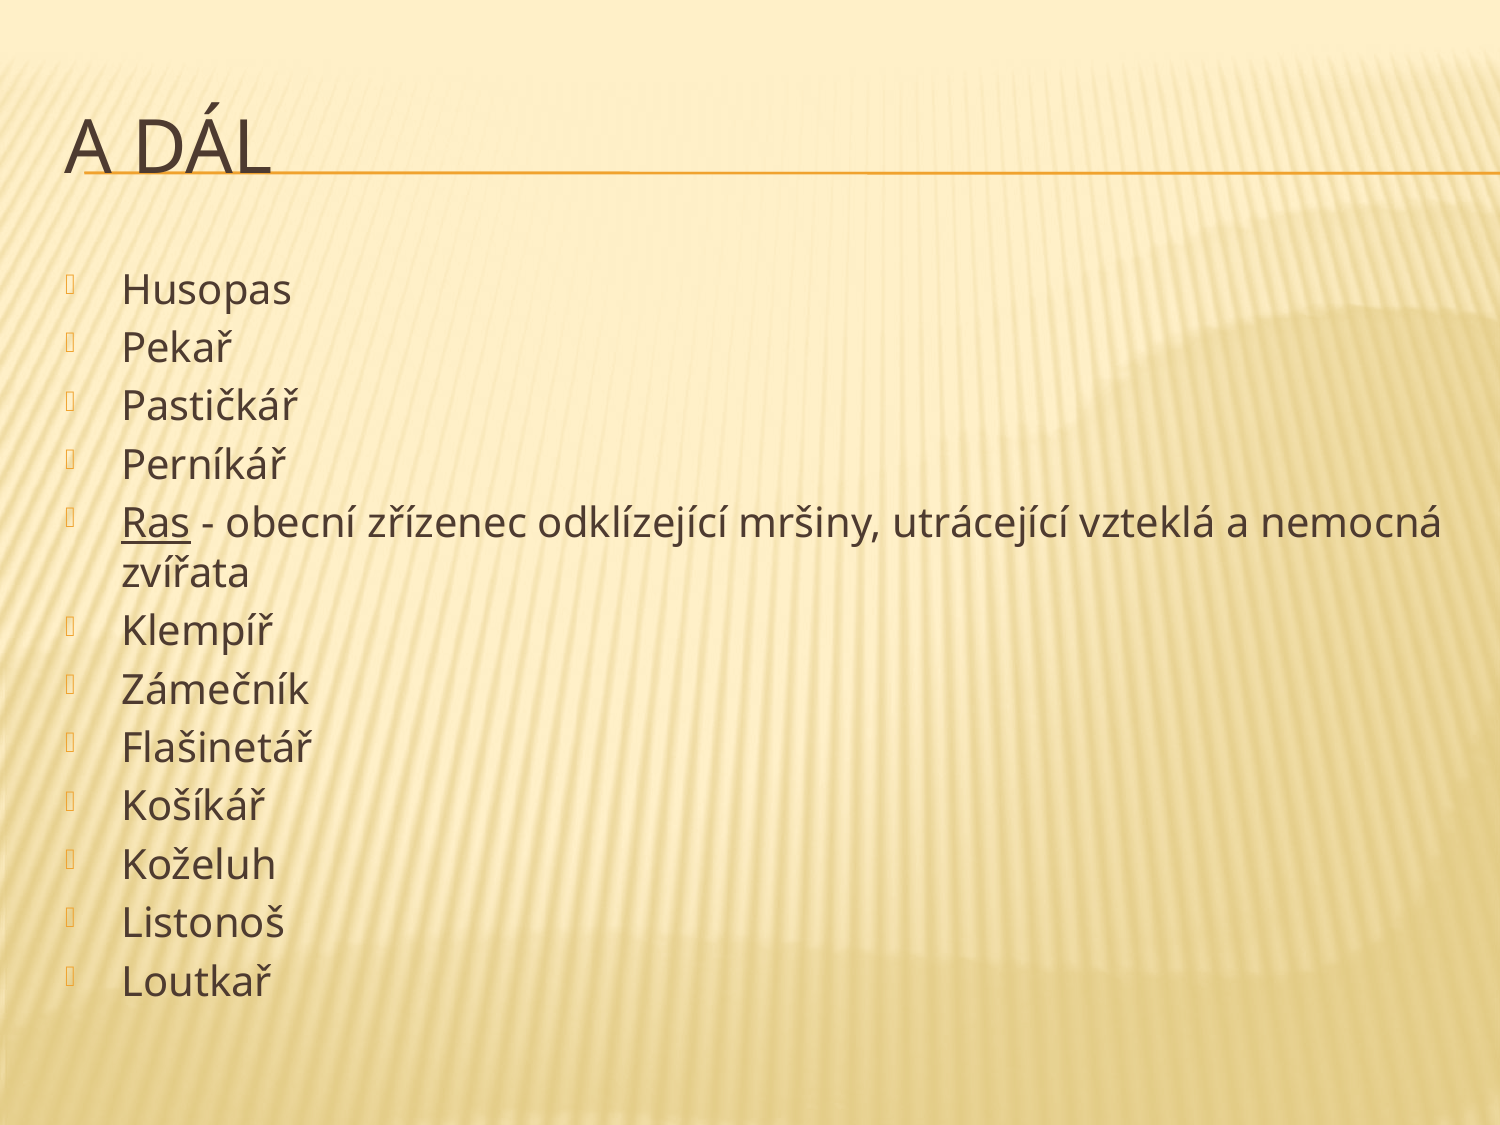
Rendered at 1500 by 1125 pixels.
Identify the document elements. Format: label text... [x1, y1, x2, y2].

title A dál [50, 75, 1475, 213]
list Husopas Pekař Pastičkář Perníkář Ras - obecní zřízenec odklízející mršiny, utrácející vzteklá a nemocná zvířata Klempíř Zámečník Flašinetář Košíkář Koželuh Listonoš Loutkař [49, 254, 1476, 998]
